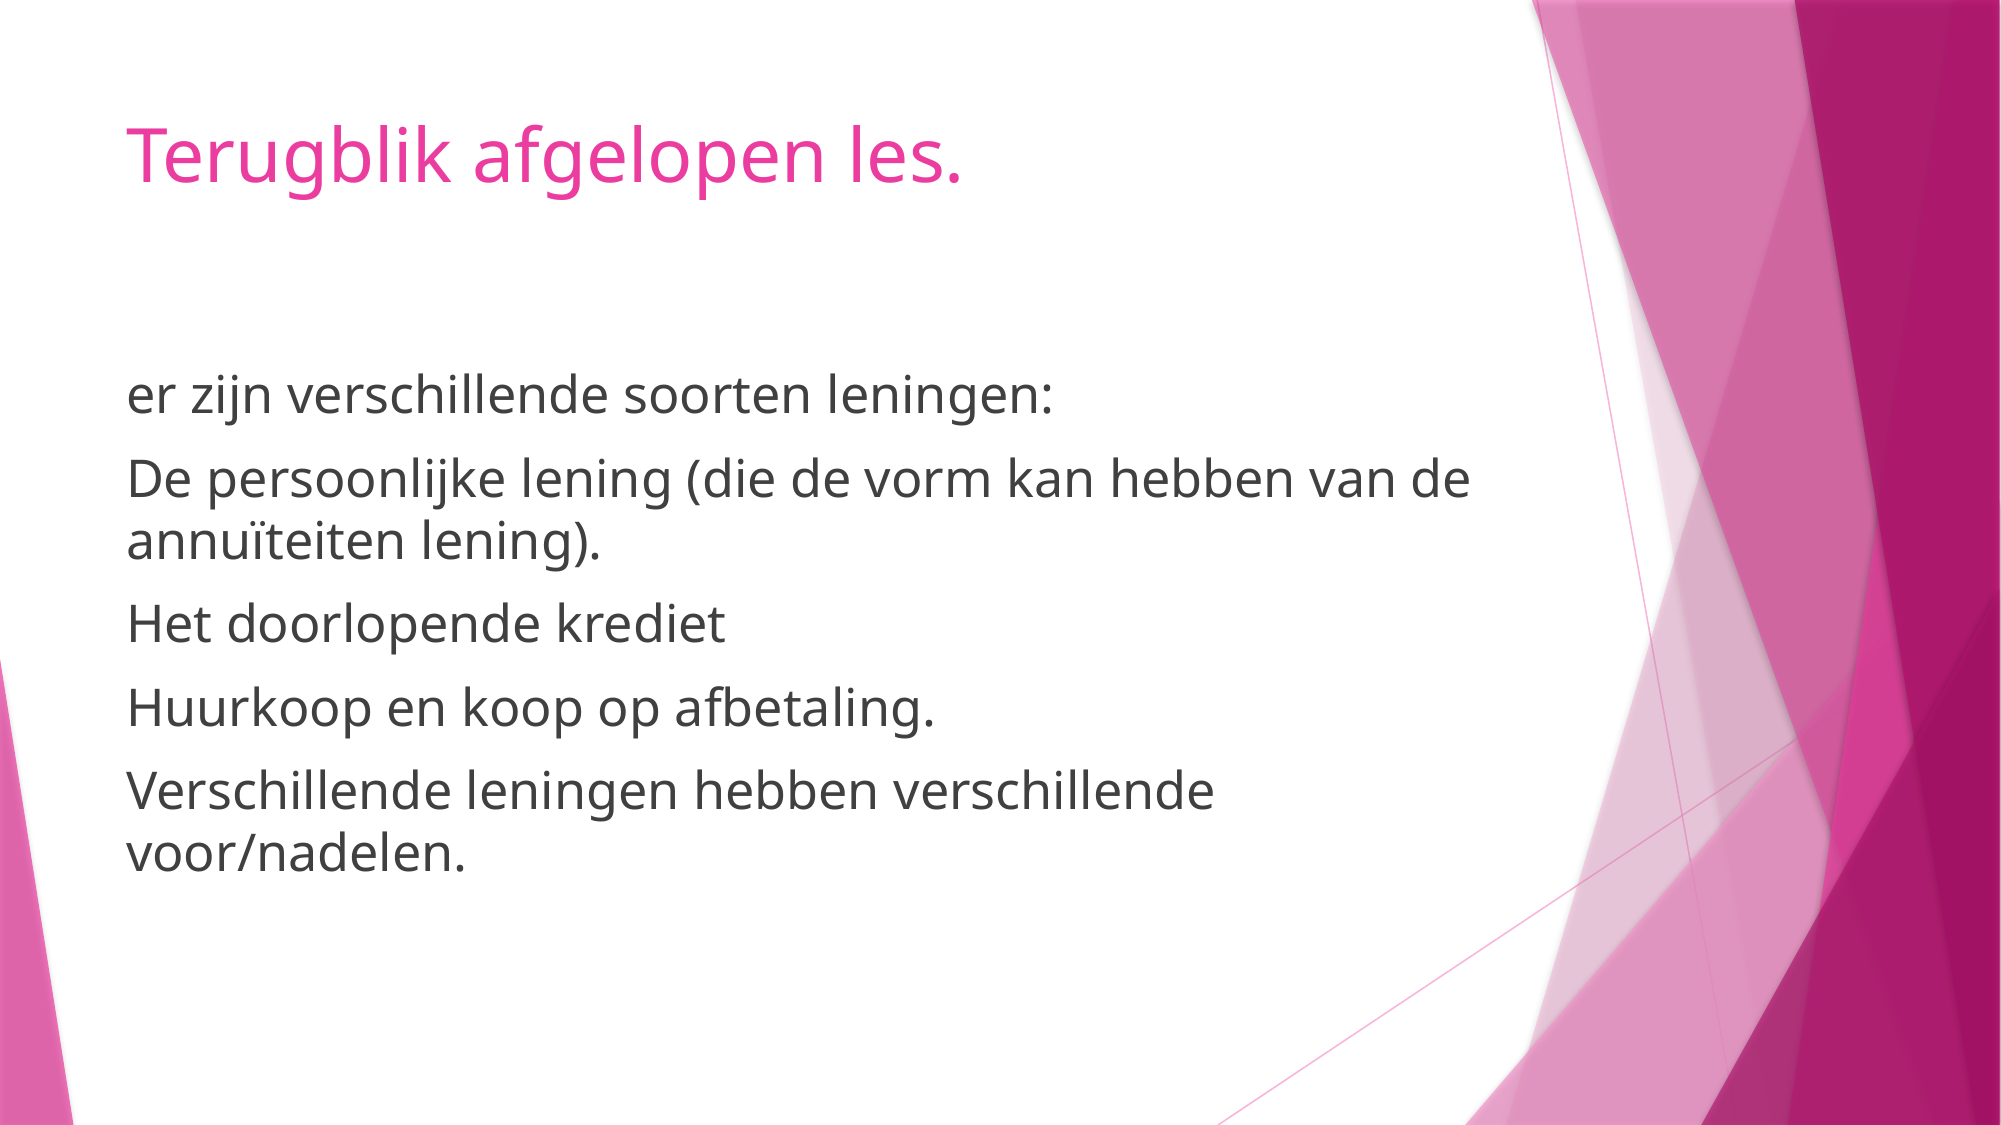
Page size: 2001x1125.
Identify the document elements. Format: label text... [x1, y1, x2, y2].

list er zijn verschillende soorten leningen: De persoonlijke lening (die de vorm kan hebben van de annuïteiten lening). Het doorlopende krediet Huurkoop en koop op afbetaling. Verschillende leningen hebben verschillende voor/nadelen. [111, 354, 1522, 992]
title Terugblik afgelopen les. [111, 99, 1522, 317]
